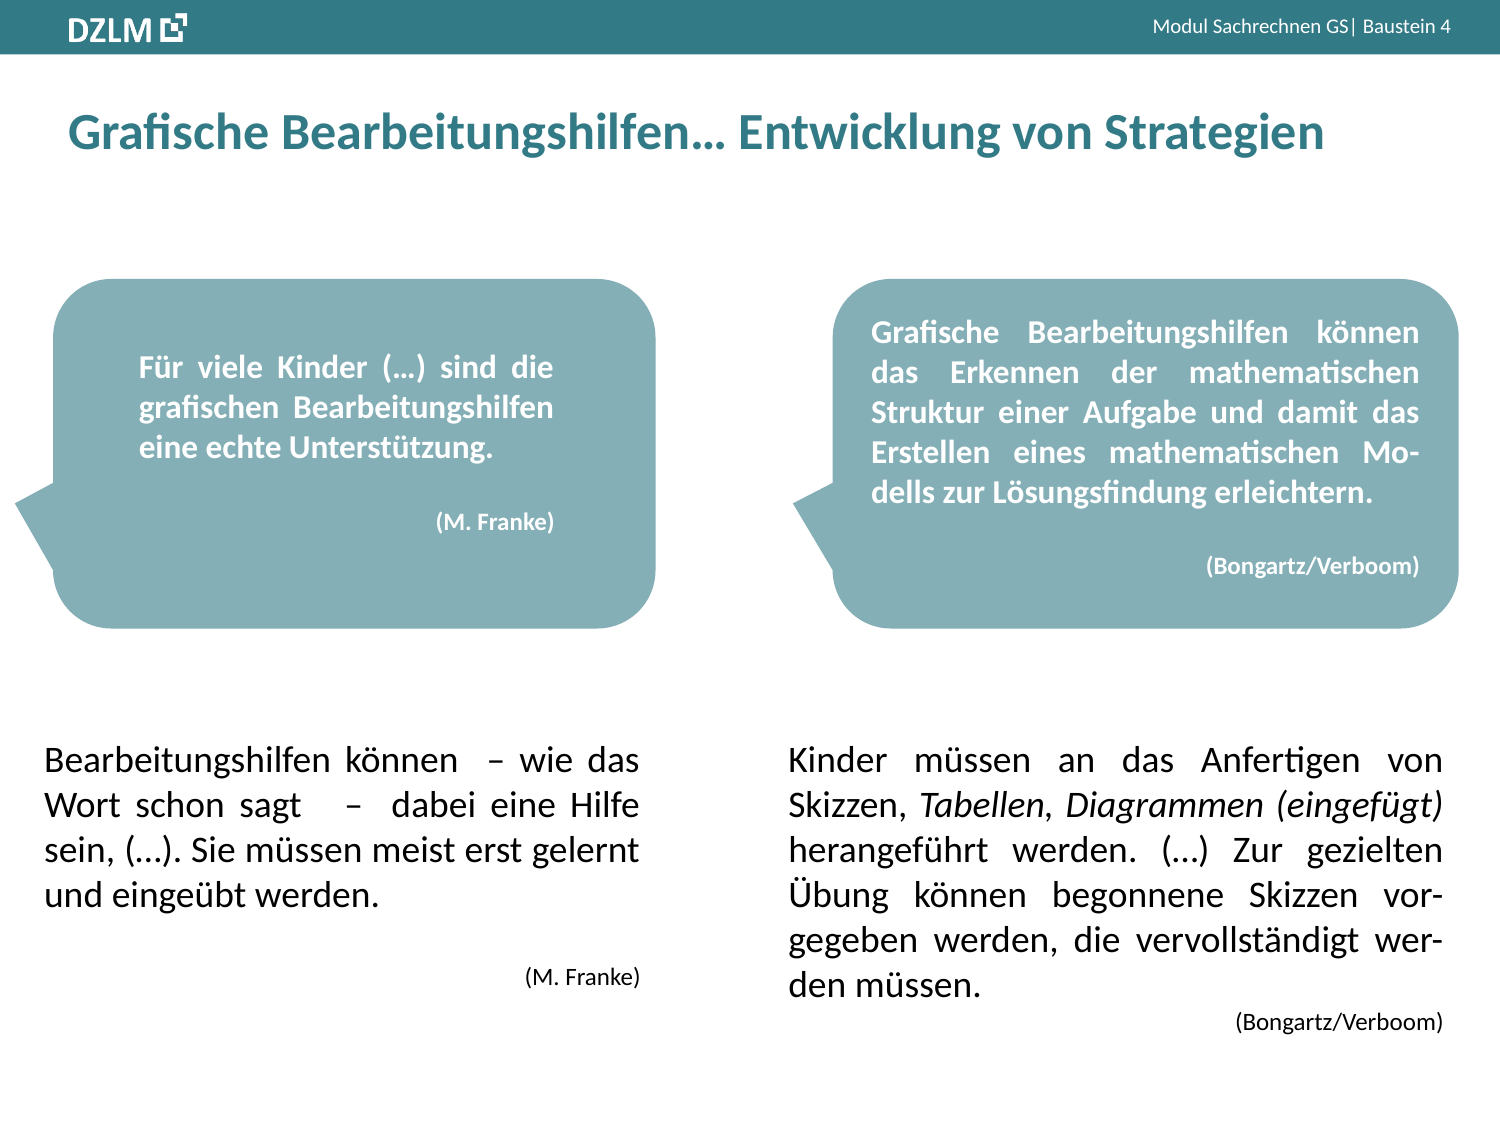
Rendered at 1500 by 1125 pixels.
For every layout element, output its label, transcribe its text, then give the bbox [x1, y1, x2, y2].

text_box Kinder müssen an das Anfertigen von Skizzen, Tabellen, Diagrammen (eingefügt) herangeführt werden. (…) Zur gezielten Übung können begonnene Skizzen vor-gegeben werden, die vervollständigt wer-den müssen. (Bongartz/Verboom) [773, 727, 1459, 1088]
title Grafische Bearbeitungshilfen… Entwicklung von Strategien [53, 90, 1500, 171]
text_box [12, 276, 658, 631]
text_box [870, 627, 1421, 631]
text_box Für viele Kinder (…) sind die grafischen Bearbeitungshilfen eine echte Unterstützung. (M. Franke) [123, 338, 570, 543]
text_box [790, 276, 1461, 620]
text_box Bearbeitungshilfen können – wie das Wort schon sagt – dabei eine Hilfe sein, (…). Sie müssen meist erst gelernt und eingeübt werden. (M. Franke) [29, 727, 656, 1043]
text_box Grafische Bearbeitungshilfen können das Erkennen der mathematischen Struktur einer Aufgabe und damit das Erstellen eines mathematischen Mo-dells zur Lösungsfindung erleichtern. (Bongartz/Verboom) [856, 302, 1436, 627]
